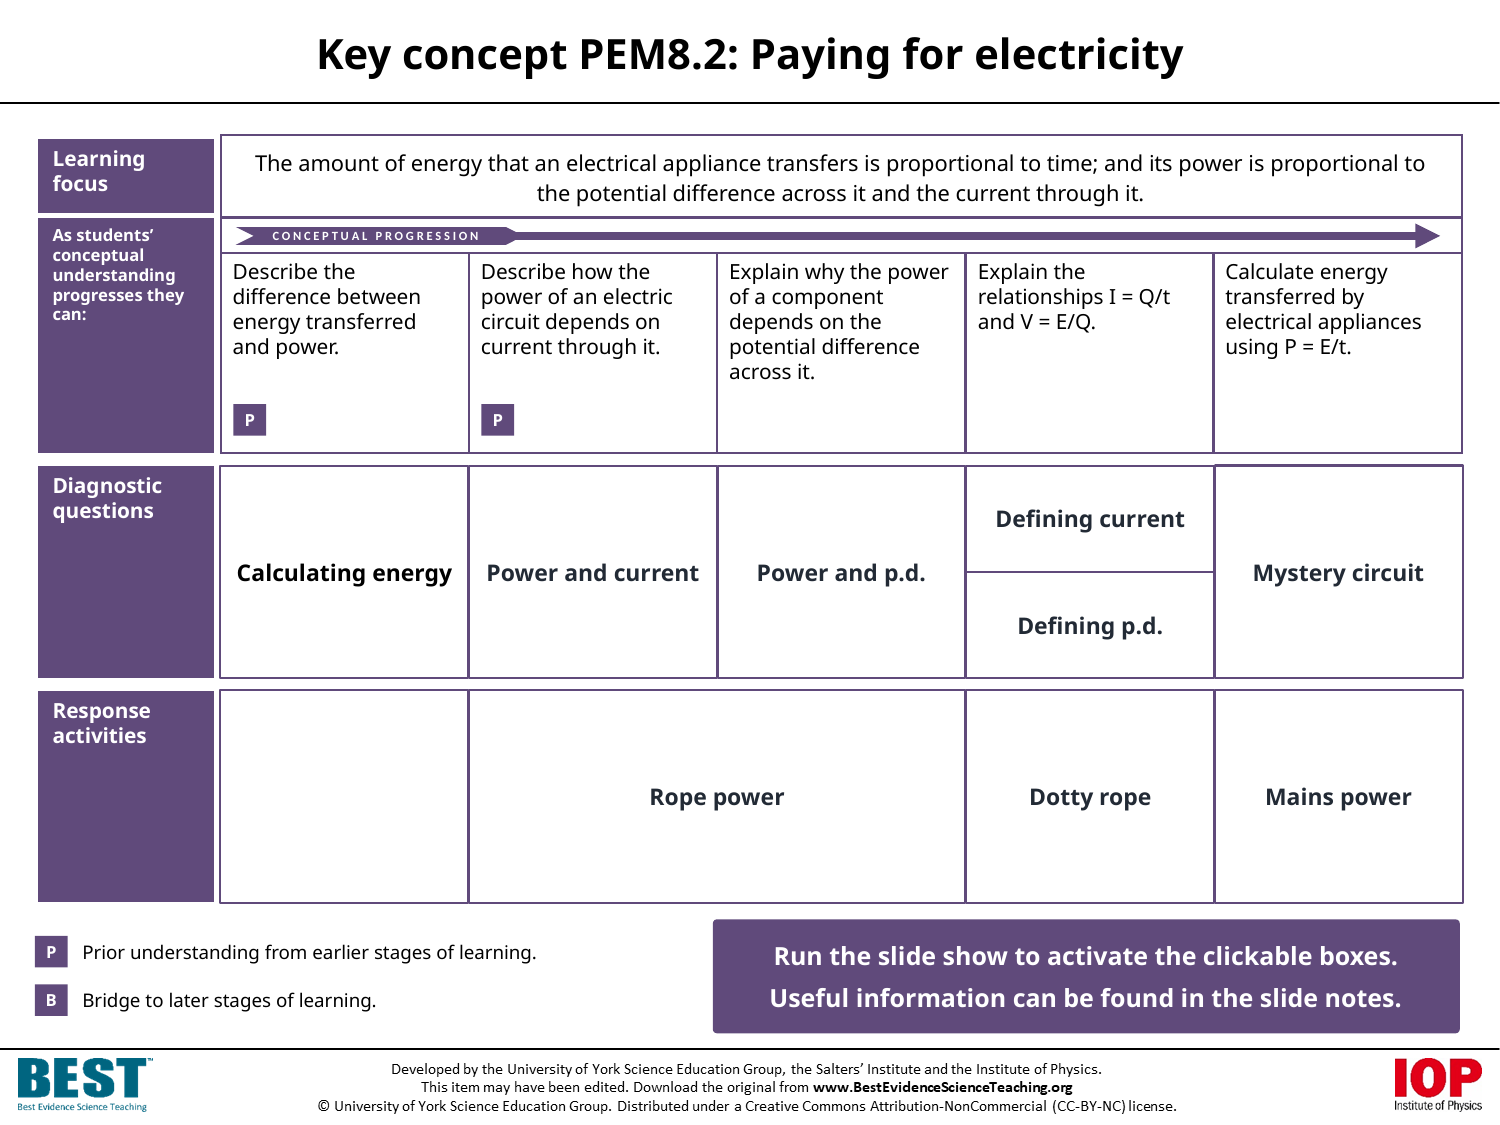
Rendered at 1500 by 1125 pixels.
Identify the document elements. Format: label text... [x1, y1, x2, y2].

text_box Key concept PEM8.2: Paying for electricity [0, 0, 1500, 102]
picture [0, 102, 1500, 1125]
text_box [37, 134, 1463, 903]
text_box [34, 933, 679, 1019]
